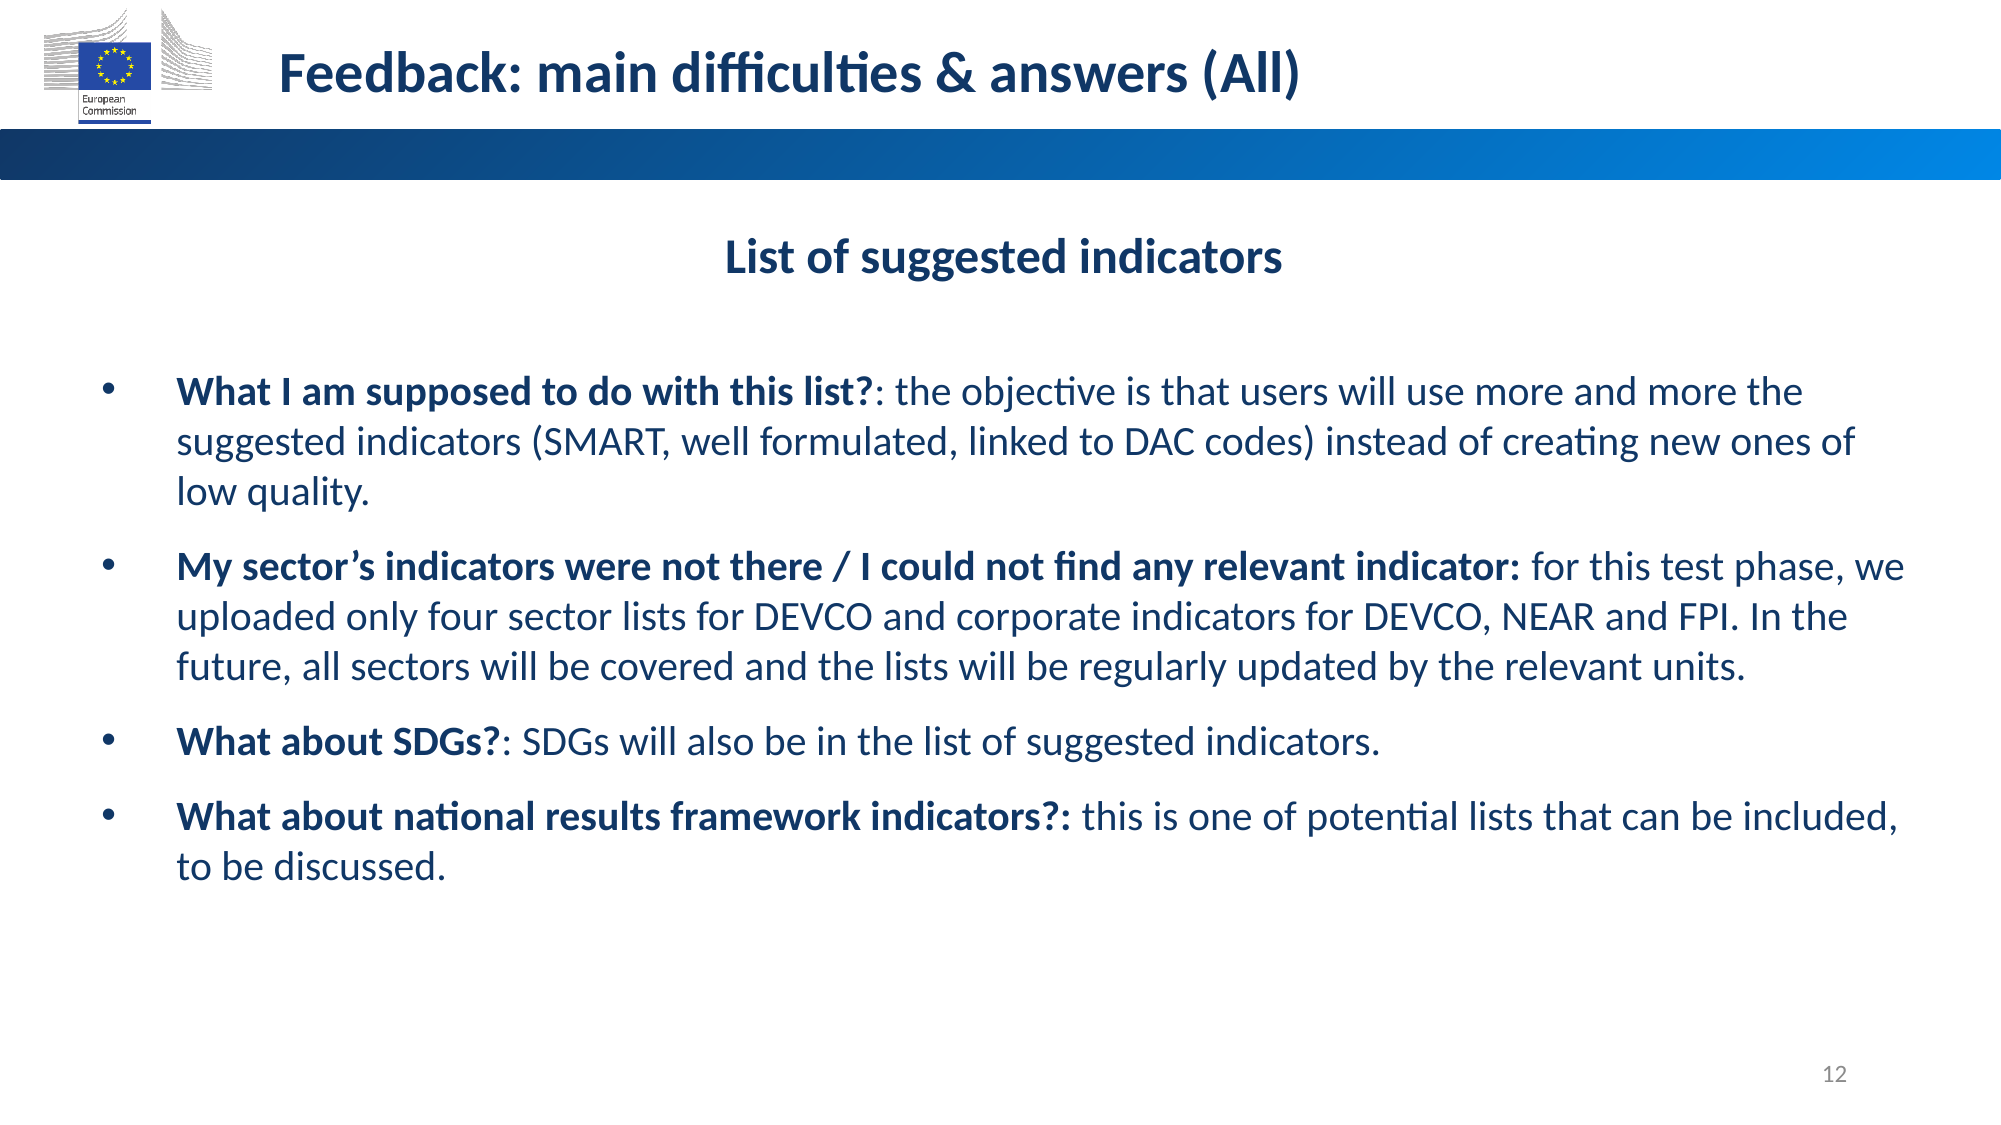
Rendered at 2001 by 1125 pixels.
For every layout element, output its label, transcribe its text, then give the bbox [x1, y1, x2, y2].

slide_number 12 [1412, 1042, 1863, 1103]
text_box Feedback: main difficulties & answers (All) [264, 27, 1690, 112]
picture [44, 8, 212, 124]
text_box List of suggested indicators What I am supposed to do with this list?: the objective is that users will use more and more the suggested indicators (SMART, well formulated, linked to DAC codes) instead of creating new ones of low quality. My sector’s indicators were not there / I could not find any relevant indicator: for this test phase, we uploaded only four sector lists for DEVCO and corporate indicators for DEVCO, NEAR and FPI. In the future, all sectors will be covered and the lists will be regularly updated by the relevant units. What about SDGs?: SDGs will also be in the list of suggested indicators. What about national results framework indicators?: this is one of potential lists that can be included, to be discussed. [86, 216, 1922, 897]
